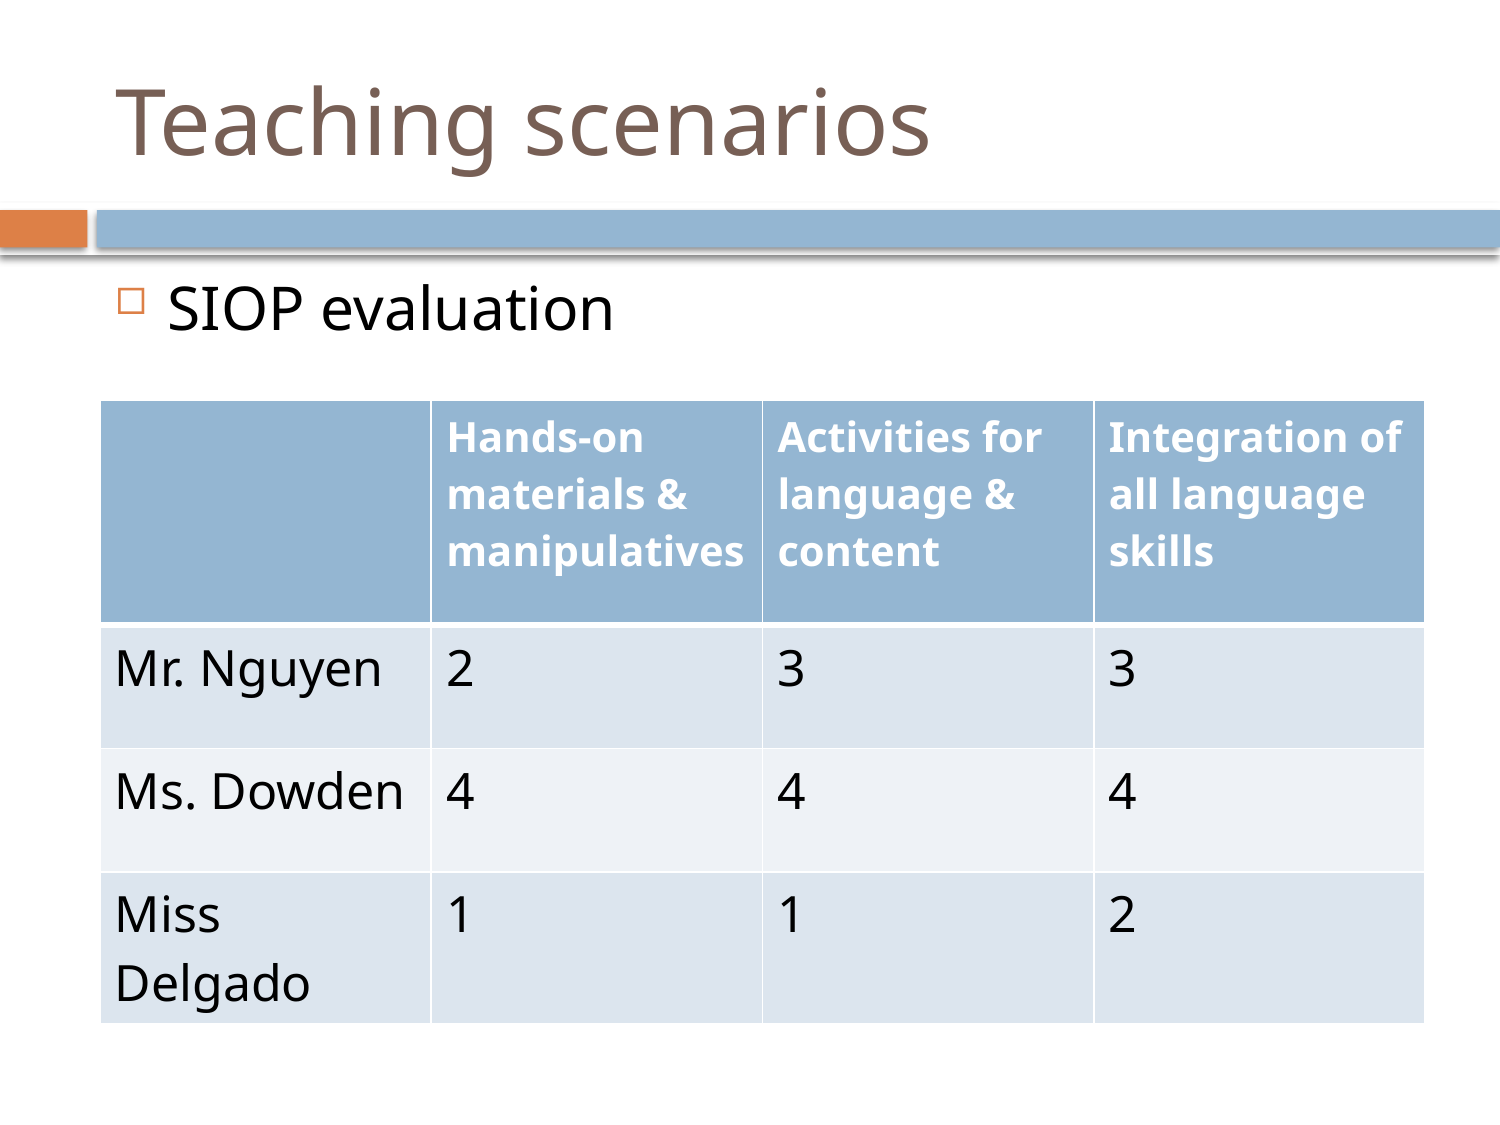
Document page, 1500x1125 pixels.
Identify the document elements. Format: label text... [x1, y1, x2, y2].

table_header [101, 401, 430, 622]
table_header Activities for language & content [763, 401, 1093, 622]
table_header Integration of all language skills [1095, 401, 1424, 622]
table_cell Mr. Nguyen [101, 628, 430, 748]
table_header Hands-on materials & manipulatives [432, 401, 762, 622]
table_cell 2 [432, 628, 762, 748]
table_cell 2 [1095, 873, 1424, 1023]
table_cell 1 [432, 873, 762, 1023]
table_cell Ms. Dowden [101, 749, 430, 871]
title Teaching scenarios [100, 37, 1438, 200]
table_cell Miss Delgado [101, 873, 430, 1023]
list SIOP evaluation [100, 262, 1438, 1000]
table_cell 4 [763, 749, 1093, 871]
table_cell 4 [432, 749, 762, 871]
table_cell 3 [763, 628, 1093, 748]
table_cell 3 [1095, 628, 1424, 748]
table_cell 1 [763, 873, 1093, 1023]
table_cell 4 [1095, 749, 1424, 871]
